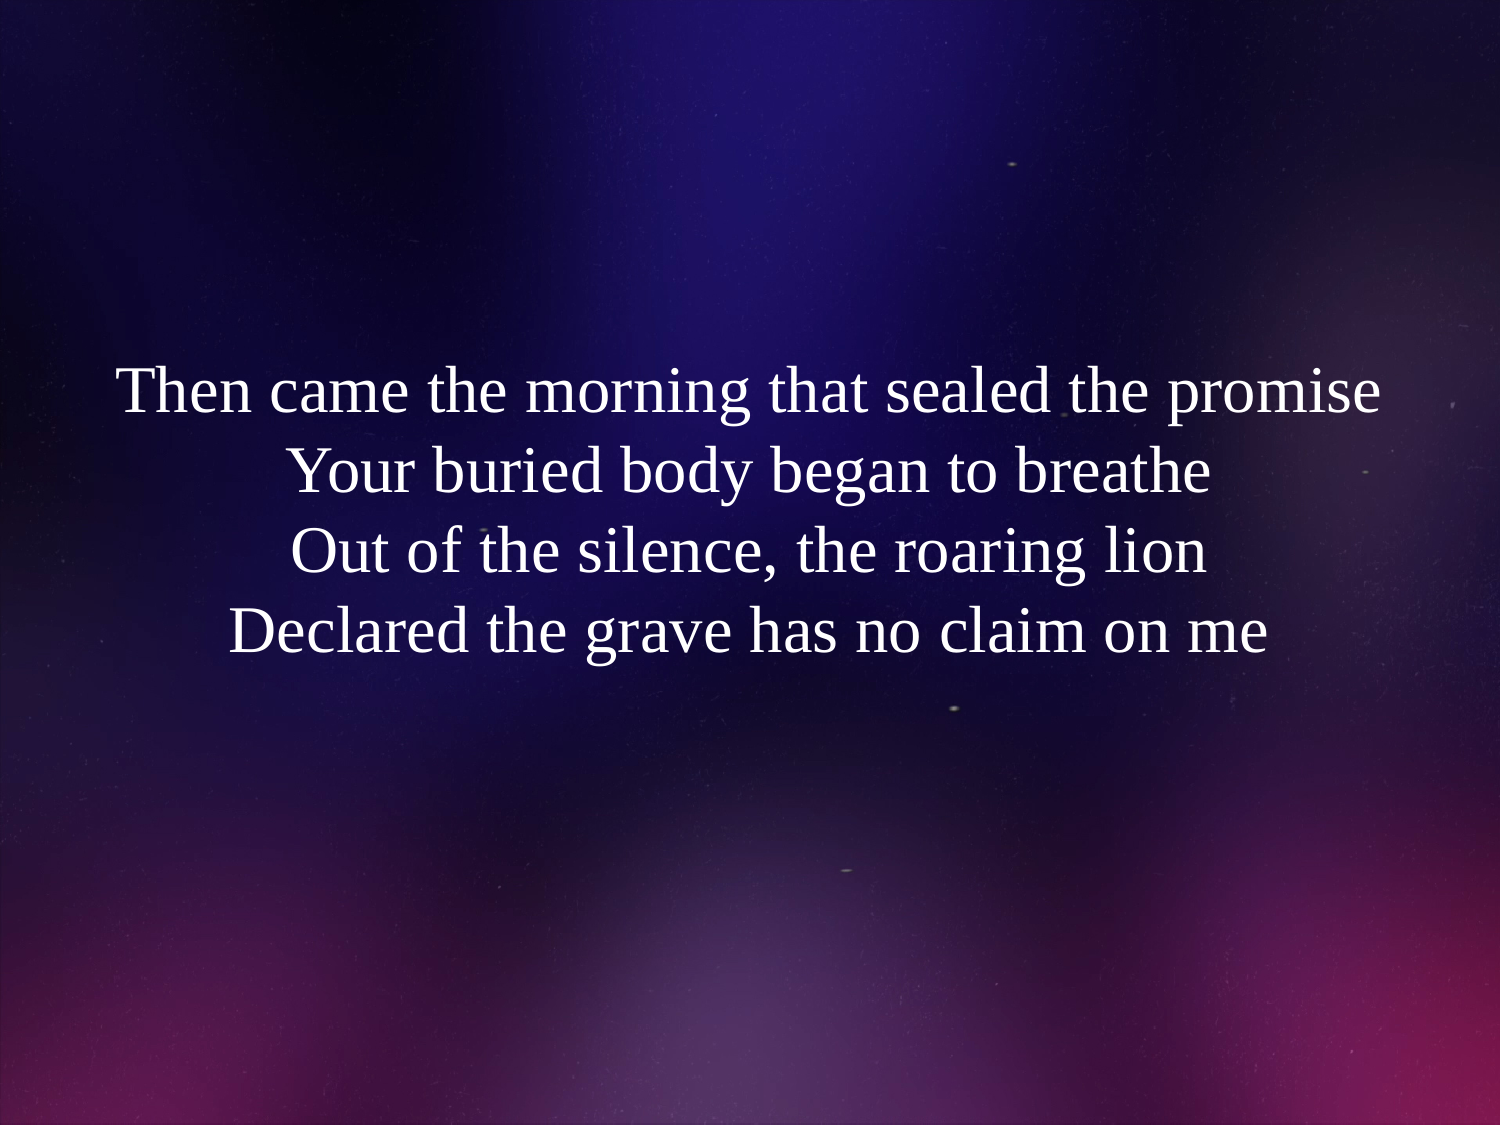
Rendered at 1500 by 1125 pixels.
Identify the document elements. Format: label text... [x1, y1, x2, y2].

picture [0, 0, 1500, 1125]
title Then came the morning that sealed the promise Your buried body began to breathe Out of the silence, the roaring lion Declared the grave has no claim on me [62, 412, 1438, 600]
